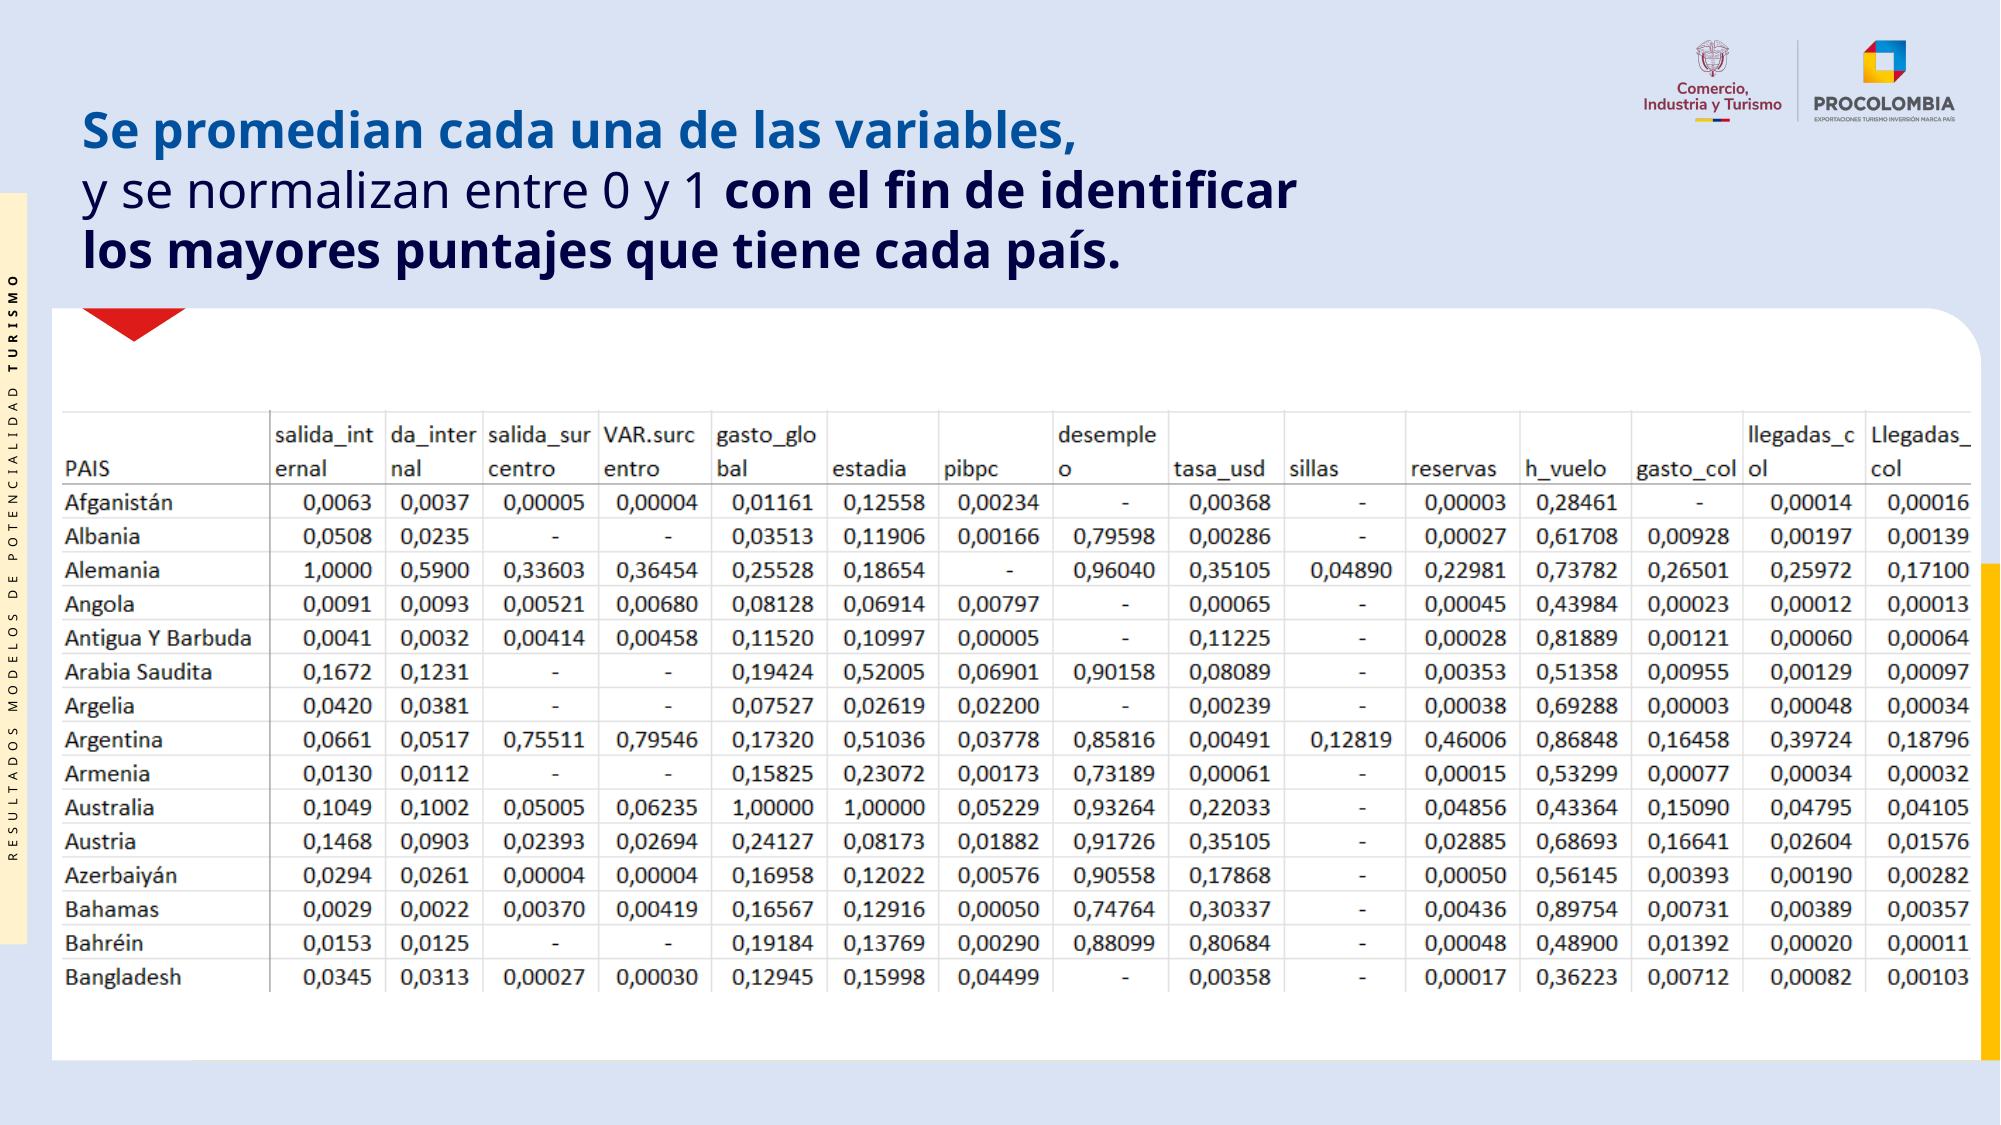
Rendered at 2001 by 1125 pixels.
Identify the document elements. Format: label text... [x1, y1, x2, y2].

text_box Se promedian cada una de las variables, y se normalizan entre 0 y 1 con el fin de identificar los mayores puntajes que tiene cada país. [68, 91, 1790, 287]
text_box [78, 307, 190, 343]
picture [1636, 31, 1959, 132]
text_box [51, 307, 1983, 1062]
text_box [1983, 562, 2000, 1061]
picture [62, 410, 1971, 992]
